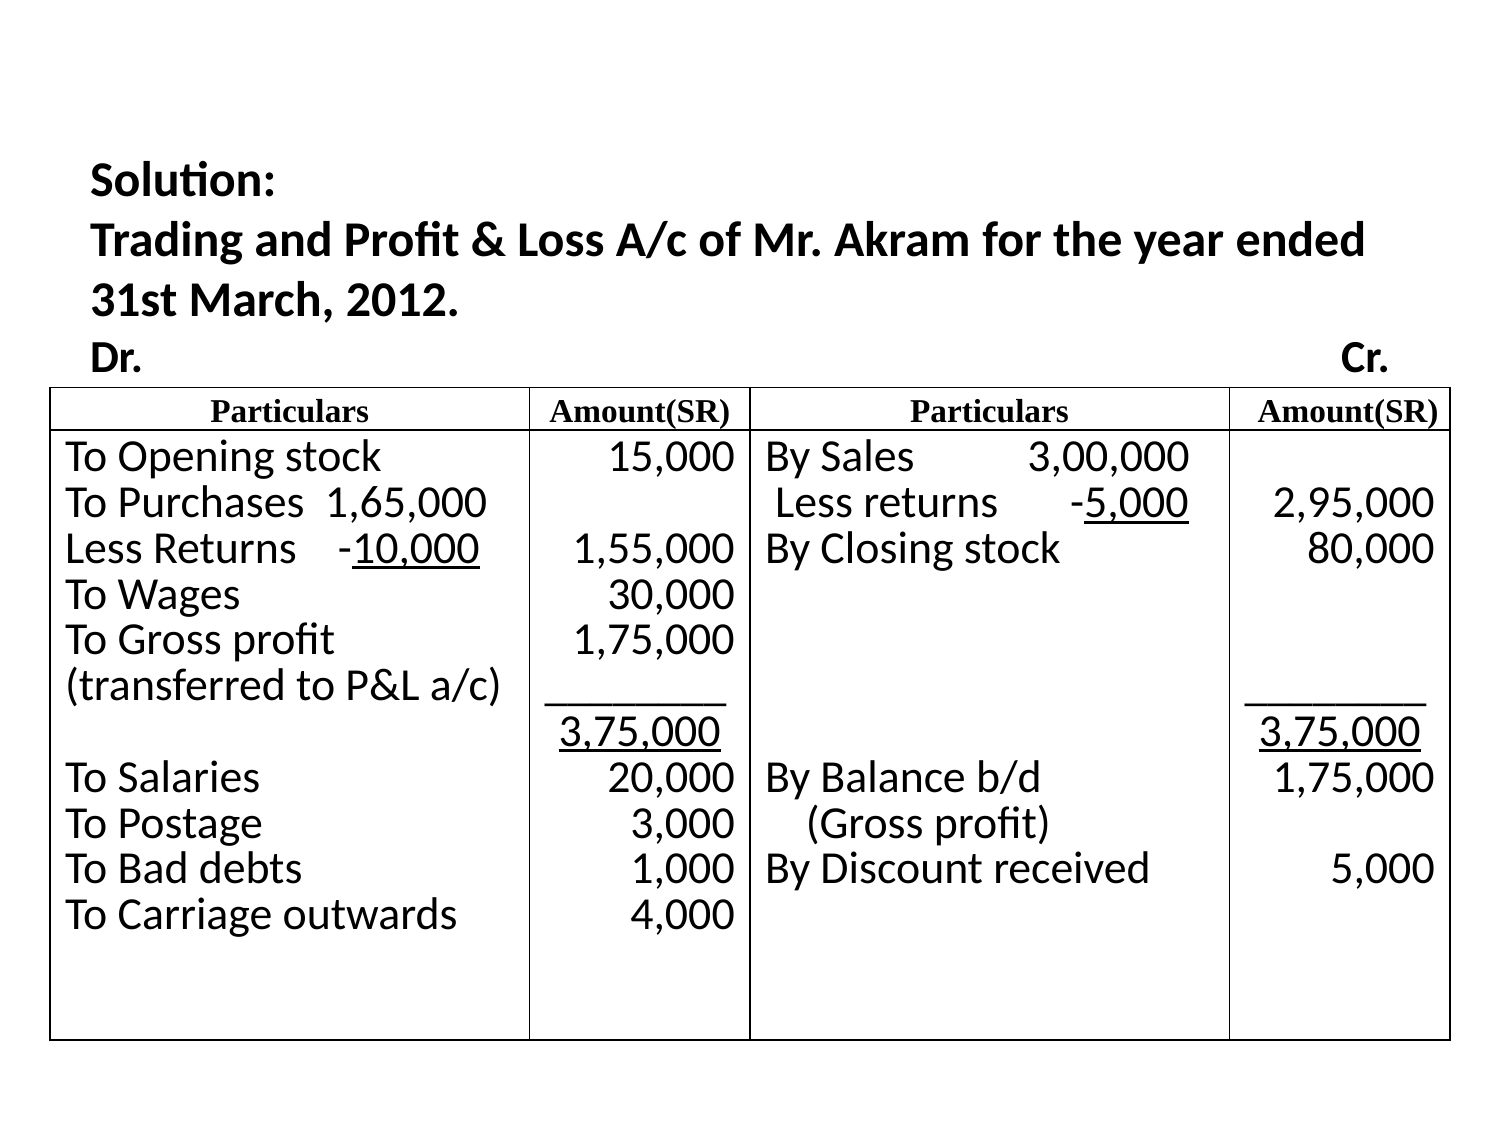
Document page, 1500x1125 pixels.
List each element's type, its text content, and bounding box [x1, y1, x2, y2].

title Solution: Trading and Profit & Loss A/c of Mr. Akram for the year ended 31st March, 2012. Dr. Cr. [75, 137, 1425, 325]
table_header Particulars [51, 388, 529, 429]
table_cell By Sales 3,00,000 Less returns -5,000 By Closing stock By Balance b/d (Gross profit) By Discount received [751, 431, 1229, 1039]
table_cell 15,000 1,55,000 30,000 1,75,000 ________ 3,75,000 20,000 3,000 1,000 4,000 [530, 431, 749, 1039]
table_header Particulars [751, 388, 1229, 429]
table_cell 2,95,000 80,000 ________ 3,75,000 1,75,000 5,000 [1230, 431, 1449, 1039]
table_cell To Opening stock To Purchases 1,65,000 Less Returns -10,000 To Wages To Gross profit (transferred to P&L a/c) To Salaries To Postage To Bad debts To Carriage outwards [51, 431, 529, 1039]
table_header Amount(SR) [1230, 388, 1449, 429]
table_header Amount(SR) [530, 388, 749, 429]
